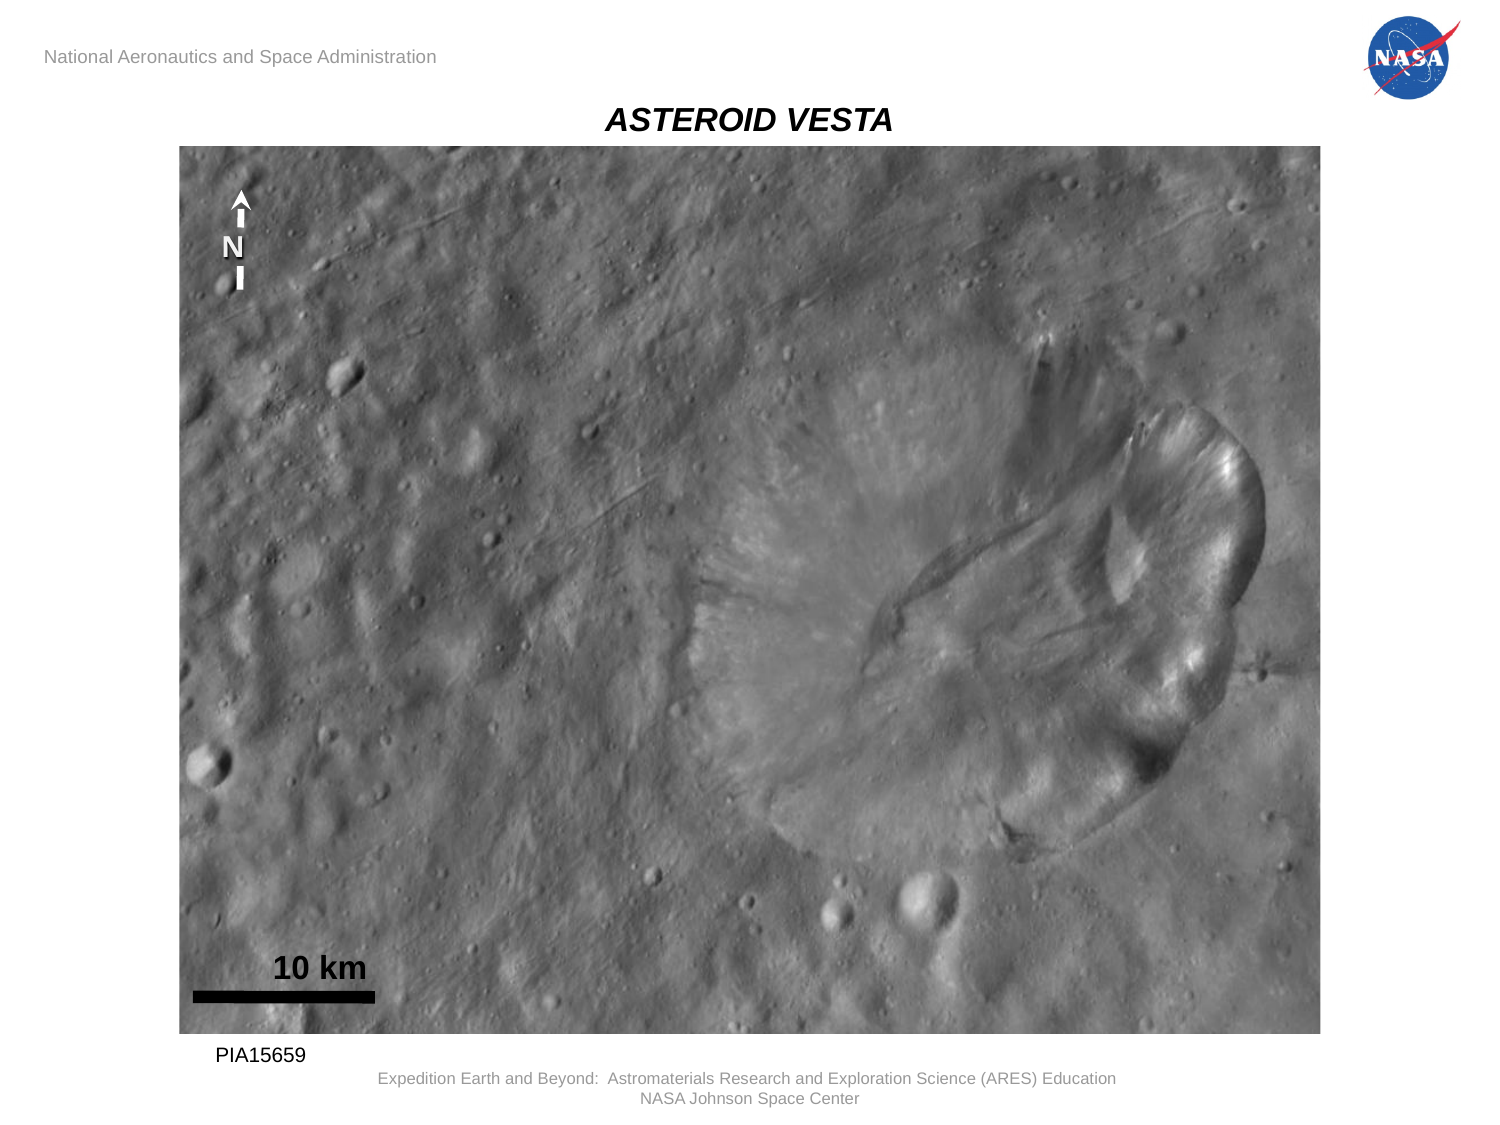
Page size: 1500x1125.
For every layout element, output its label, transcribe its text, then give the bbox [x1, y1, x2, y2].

text_box PIA15659 [200, 1041, 322, 1075]
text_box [179, 146, 1321, 1035]
text_box ASTEROID VESTA [381, 91, 1119, 144]
picture [1362, 15, 1461, 100]
